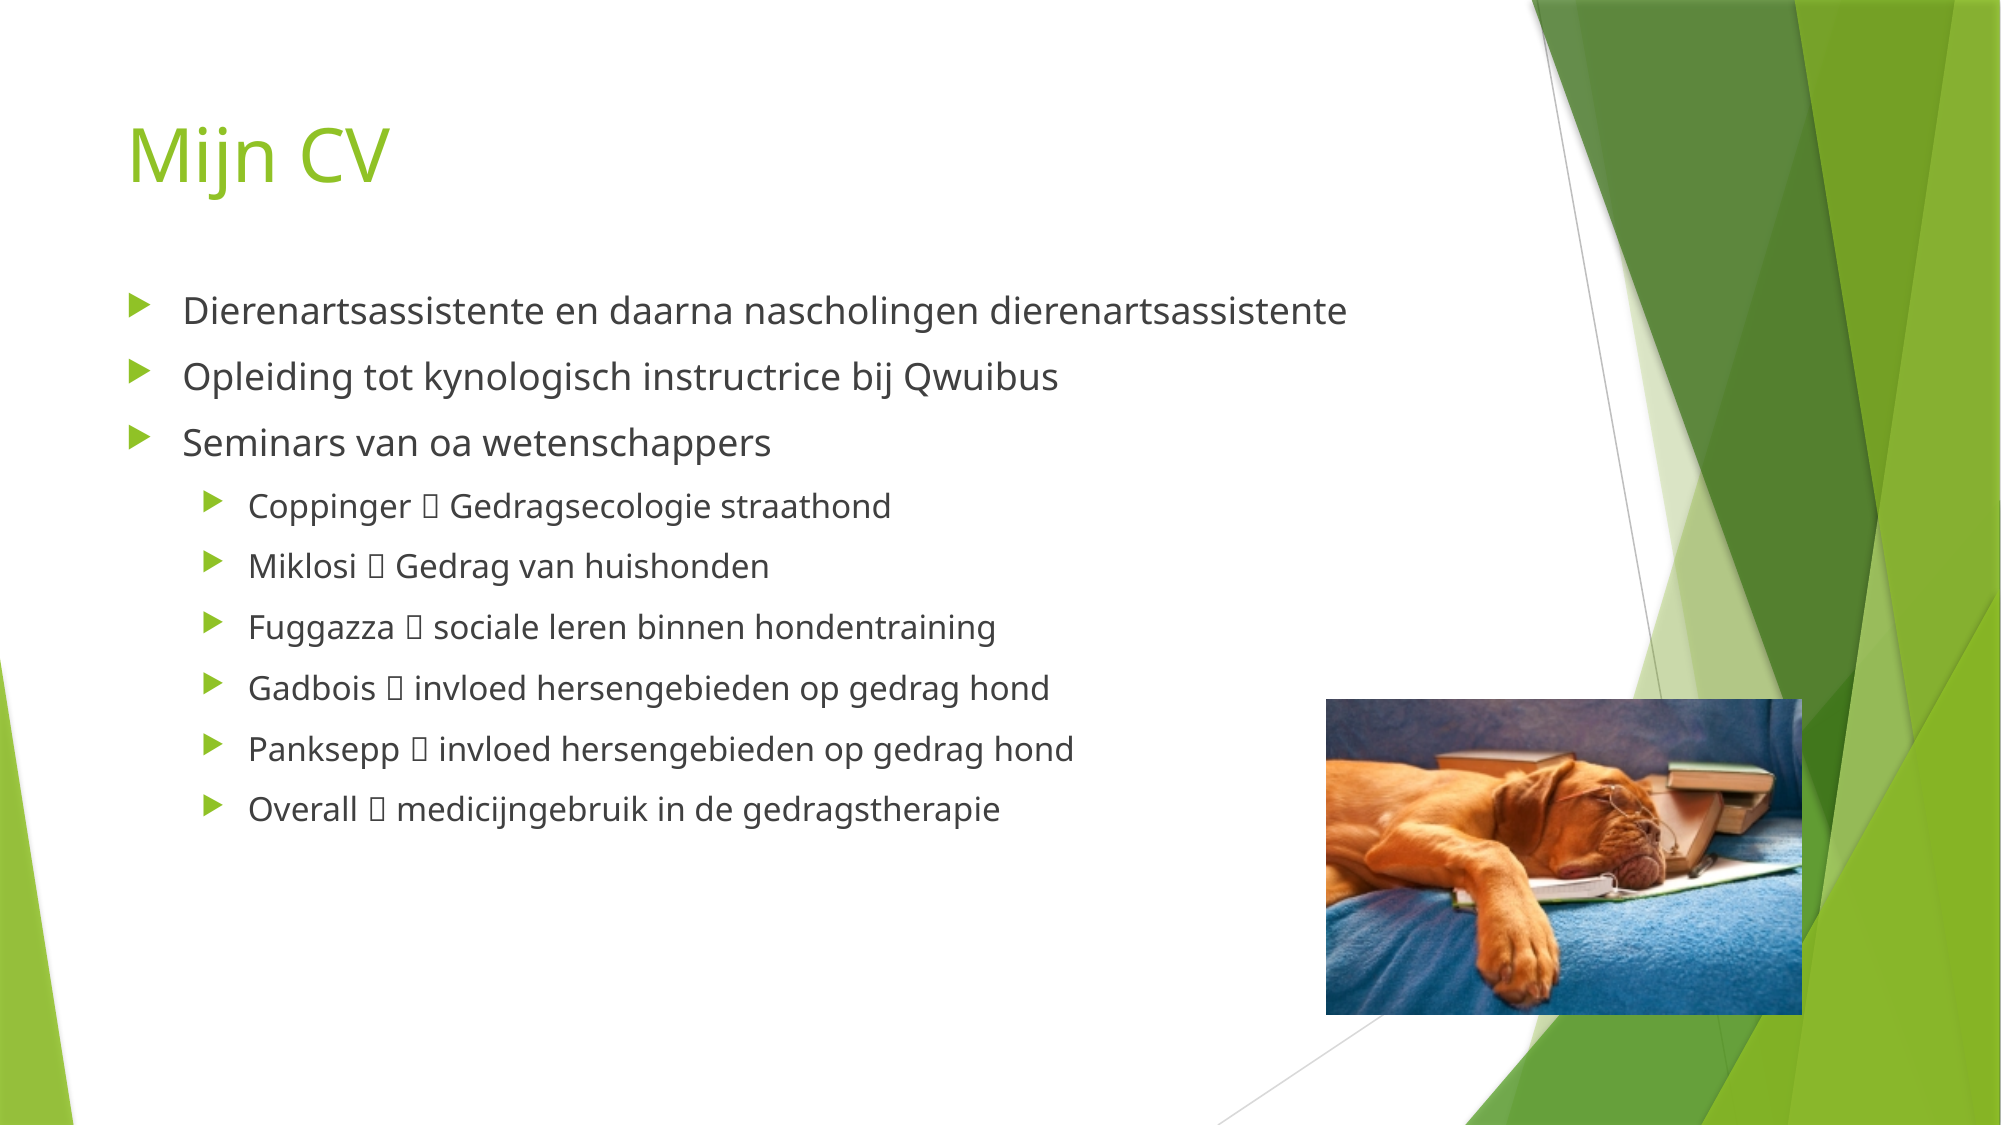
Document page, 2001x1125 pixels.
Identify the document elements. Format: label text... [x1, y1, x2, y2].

picture [1325, 698, 1803, 1015]
title Mijn CV [111, 99, 1522, 279]
list Dierenartsassistente en daarna nascholingen dierenartsassistente Opleiding tot kynologisch instructrice bij Qwuibus Seminars van oa wetenschappers Coppinger  Gedragsecologie straathond Miklosi  Gedrag van huishonden Fuggazza  sociale leren binnen hondentraining Gadbois  invloed hersengebieden op gedrag hond Panksepp  invloed hersengebieden op gedrag hond Overall  medicijngebruik in de gedragstherapie [111, 279, 1522, 992]
